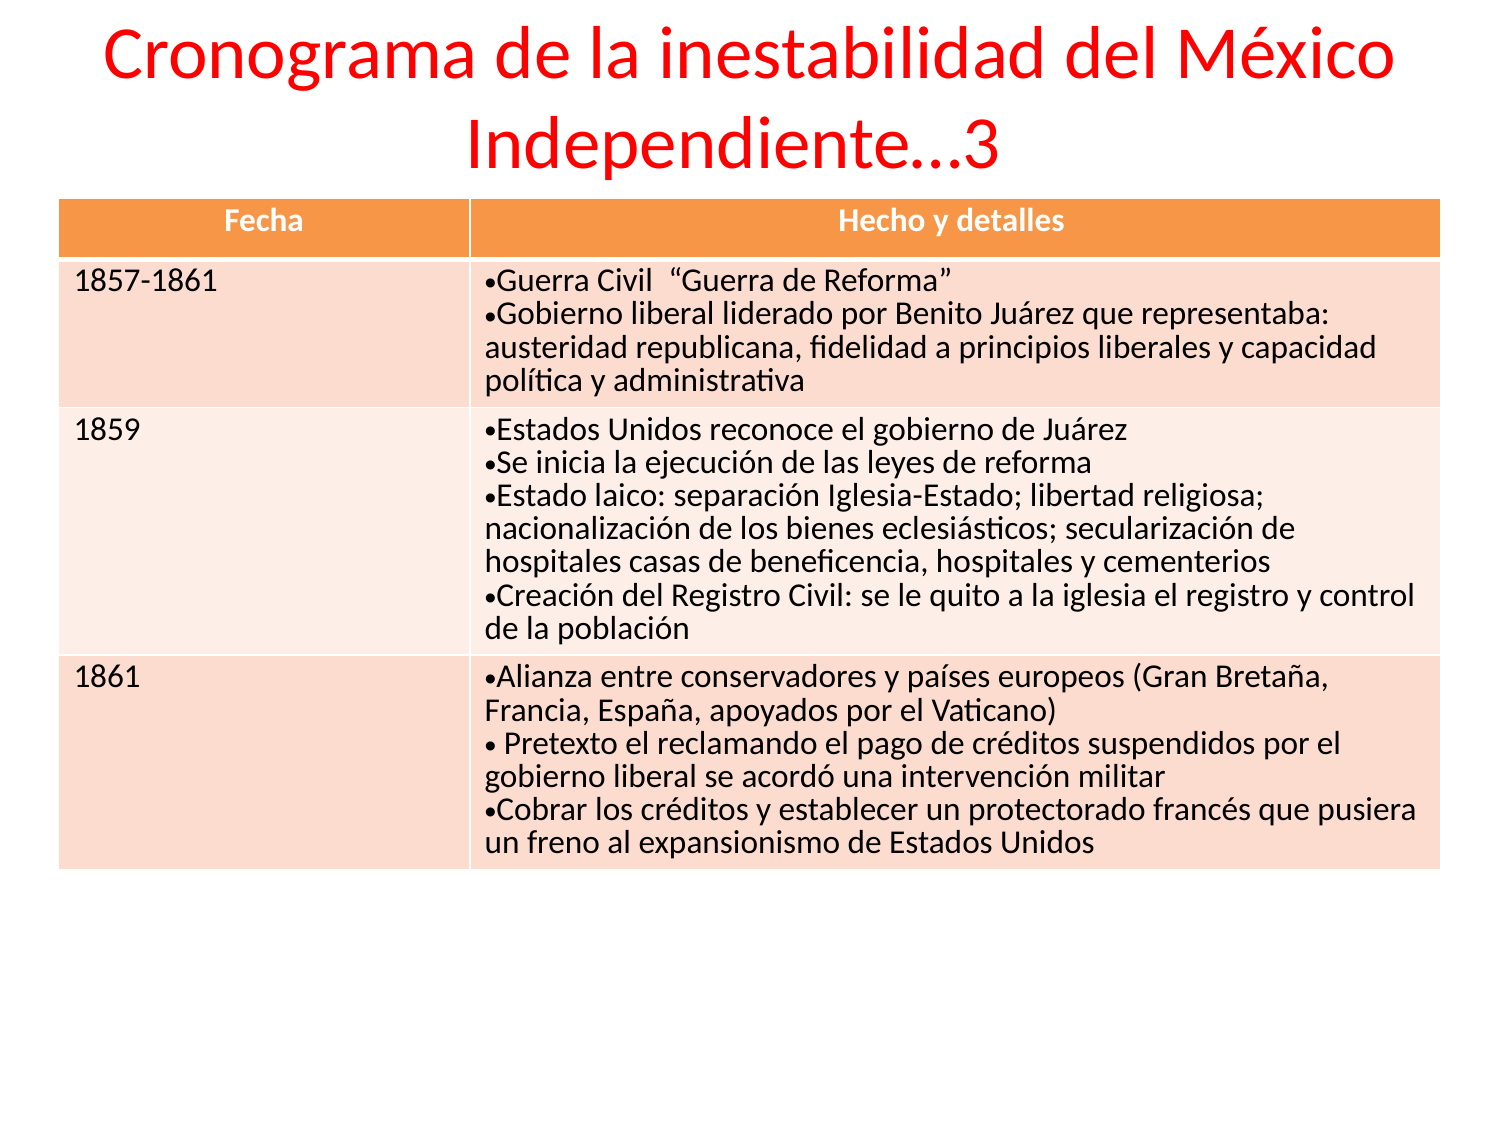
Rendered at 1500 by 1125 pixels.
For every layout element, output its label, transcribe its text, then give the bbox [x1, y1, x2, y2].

table_cell Estados Unidos reconoce el gobierno de Juárez Se inicia la ejecución de las leyes de reforma Estado laico: separación Iglesia-Estado; libertad religiosa; nacionalización de los bienes eclesiásticos; secularización de hospitales casas de beneficencia, hospitales y cementerios Creación del Registro Civil: se le quito a la iglesia el registro y control de la población [471, 408, 1440, 654]
table_cell 1861 [59, 656, 469, 869]
table_header Hecho y detalles [471, 199, 1440, 257]
title Cronograma de la inestabilidad del México Independiente…3 [74, 0, 1426, 188]
table_cell Guerra Civil “Guerra de Reforma” Gobierno liberal liderado por Benito Juárez que representaba: austeridad republicana, fidelidad a principios liberales y capacidad política y administrativa [471, 262, 1440, 407]
table_cell 1857-1861 [59, 262, 469, 407]
table_cell 1859 [59, 408, 469, 654]
table_header Fecha [59, 199, 469, 257]
table_cell Alianza entre conservadores y países europeos (Gran Bretaña, Francia, España, apoyados por el Vaticano) Pretexto el reclamando el pago de créditos suspendidos por el gobierno liberal se acordó una intervención militar Cobrar los créditos y establecer un protectorado francés que pusiera un freno al expansionismo de Estados Unidos [471, 656, 1440, 869]
